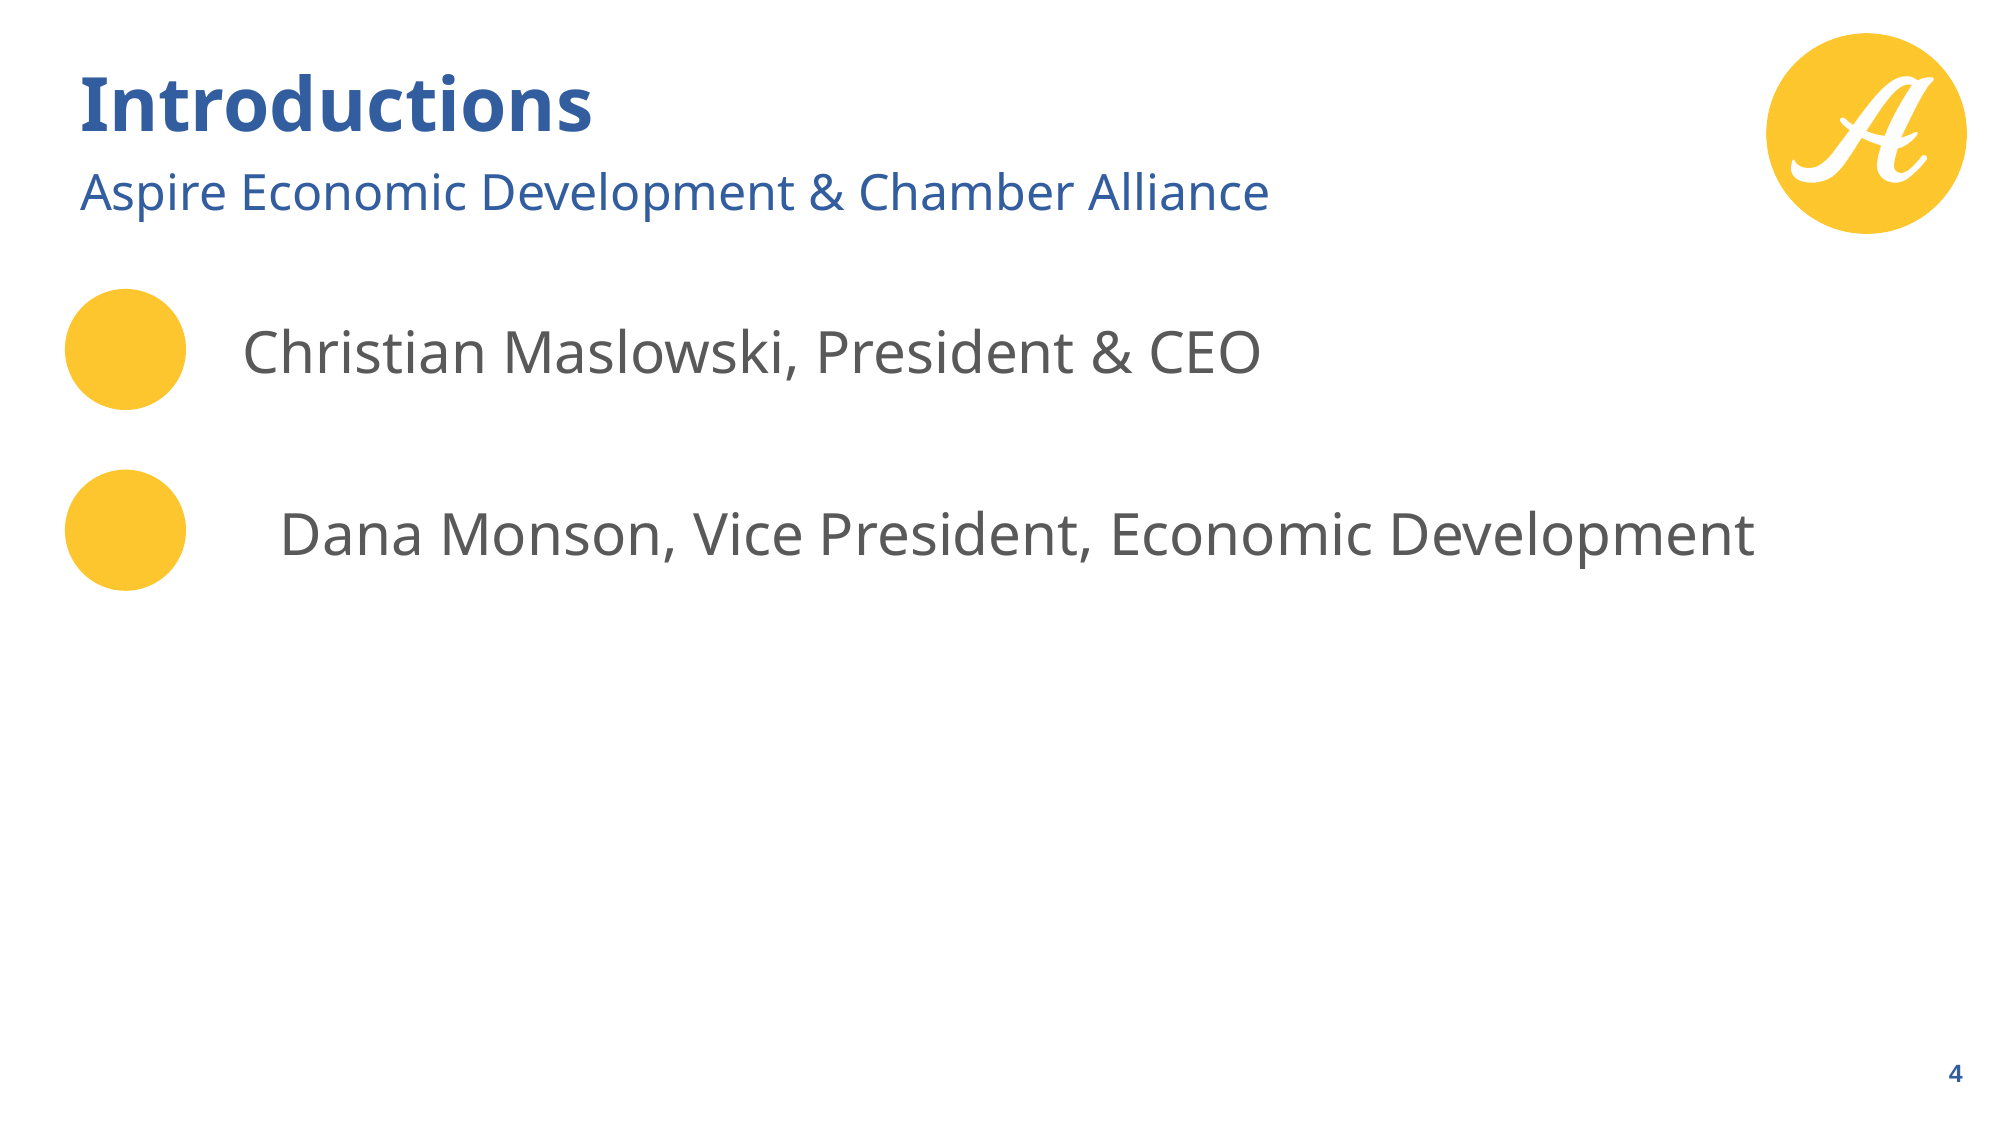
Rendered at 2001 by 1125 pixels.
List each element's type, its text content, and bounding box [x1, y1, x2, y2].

list Aspire Economic Development & Chamber Alliance [64, 159, 1863, 230]
text_box [63, 287, 188, 412]
text_box [63, 468, 188, 592]
text_box Christian Maslowski, President & CEO [227, 307, 1278, 393]
picture [1766, 33, 1967, 234]
slide_number 4 [1527, 1042, 1978, 1103]
title Introductions [64, 22, 1863, 156]
text_box Dana Monson, Vice President, Economic Development [264, 489, 1771, 575]
